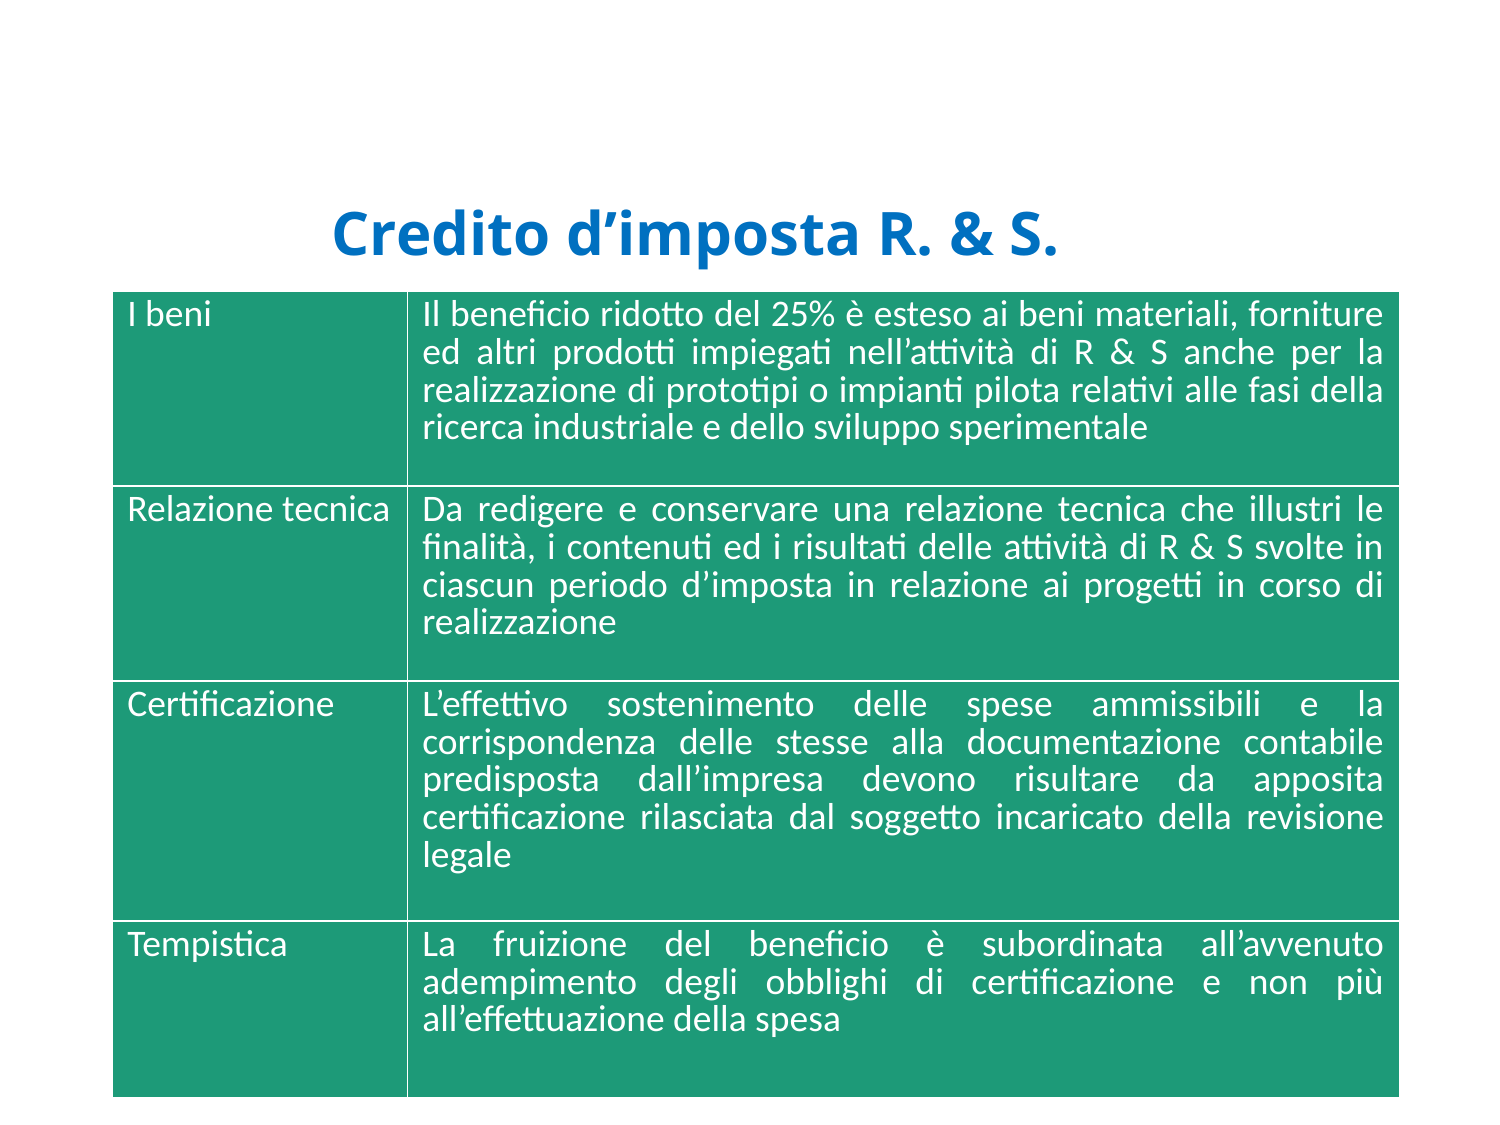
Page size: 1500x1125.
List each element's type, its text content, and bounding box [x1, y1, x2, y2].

table_header Il beneficio ridotto del 25% è esteso ai beni materiali, forniture ed altri prodotti impiegati nell’attività di R & S anche per la realizzazione di prototipi o impianti pilota relativi alle fasi della ricerca industriale e dello sviluppo sperimentale [408, 292, 1399, 485]
table_cell Relazione tecnica [113, 487, 407, 680]
table_cell La fruizione del beneficio è subordinata all’avvenuto adempimento degli obblighi di certificazione e non più all’effettuazione della spesa [408, 922, 1399, 1097]
slide_number 92 [1059, 1099, 1397, 1103]
table_cell Da redigere e conservare una relazione tecnica che illustri le finalità, i contenuti ed i risultati delle attività di R & S svolte in ciascun periodo d’imposta in relazione ai progetti in corso di realizzazione [408, 487, 1399, 680]
title Credito d’imposta R. & S. [58, 196, 1334, 277]
table_cell Certificazione [113, 682, 407, 920]
table_header I beni [113, 292, 407, 485]
table_cell L’effettivo sostenimento delle spese ammissibili e la corrispondenza delle stesse alla documentazione contabile predisposta dall’impresa devono risultare da apposita certificazione rilasciata dal soggetto incaricato della revisione legale [408, 682, 1399, 920]
table_cell Tempistica [113, 922, 407, 1097]
